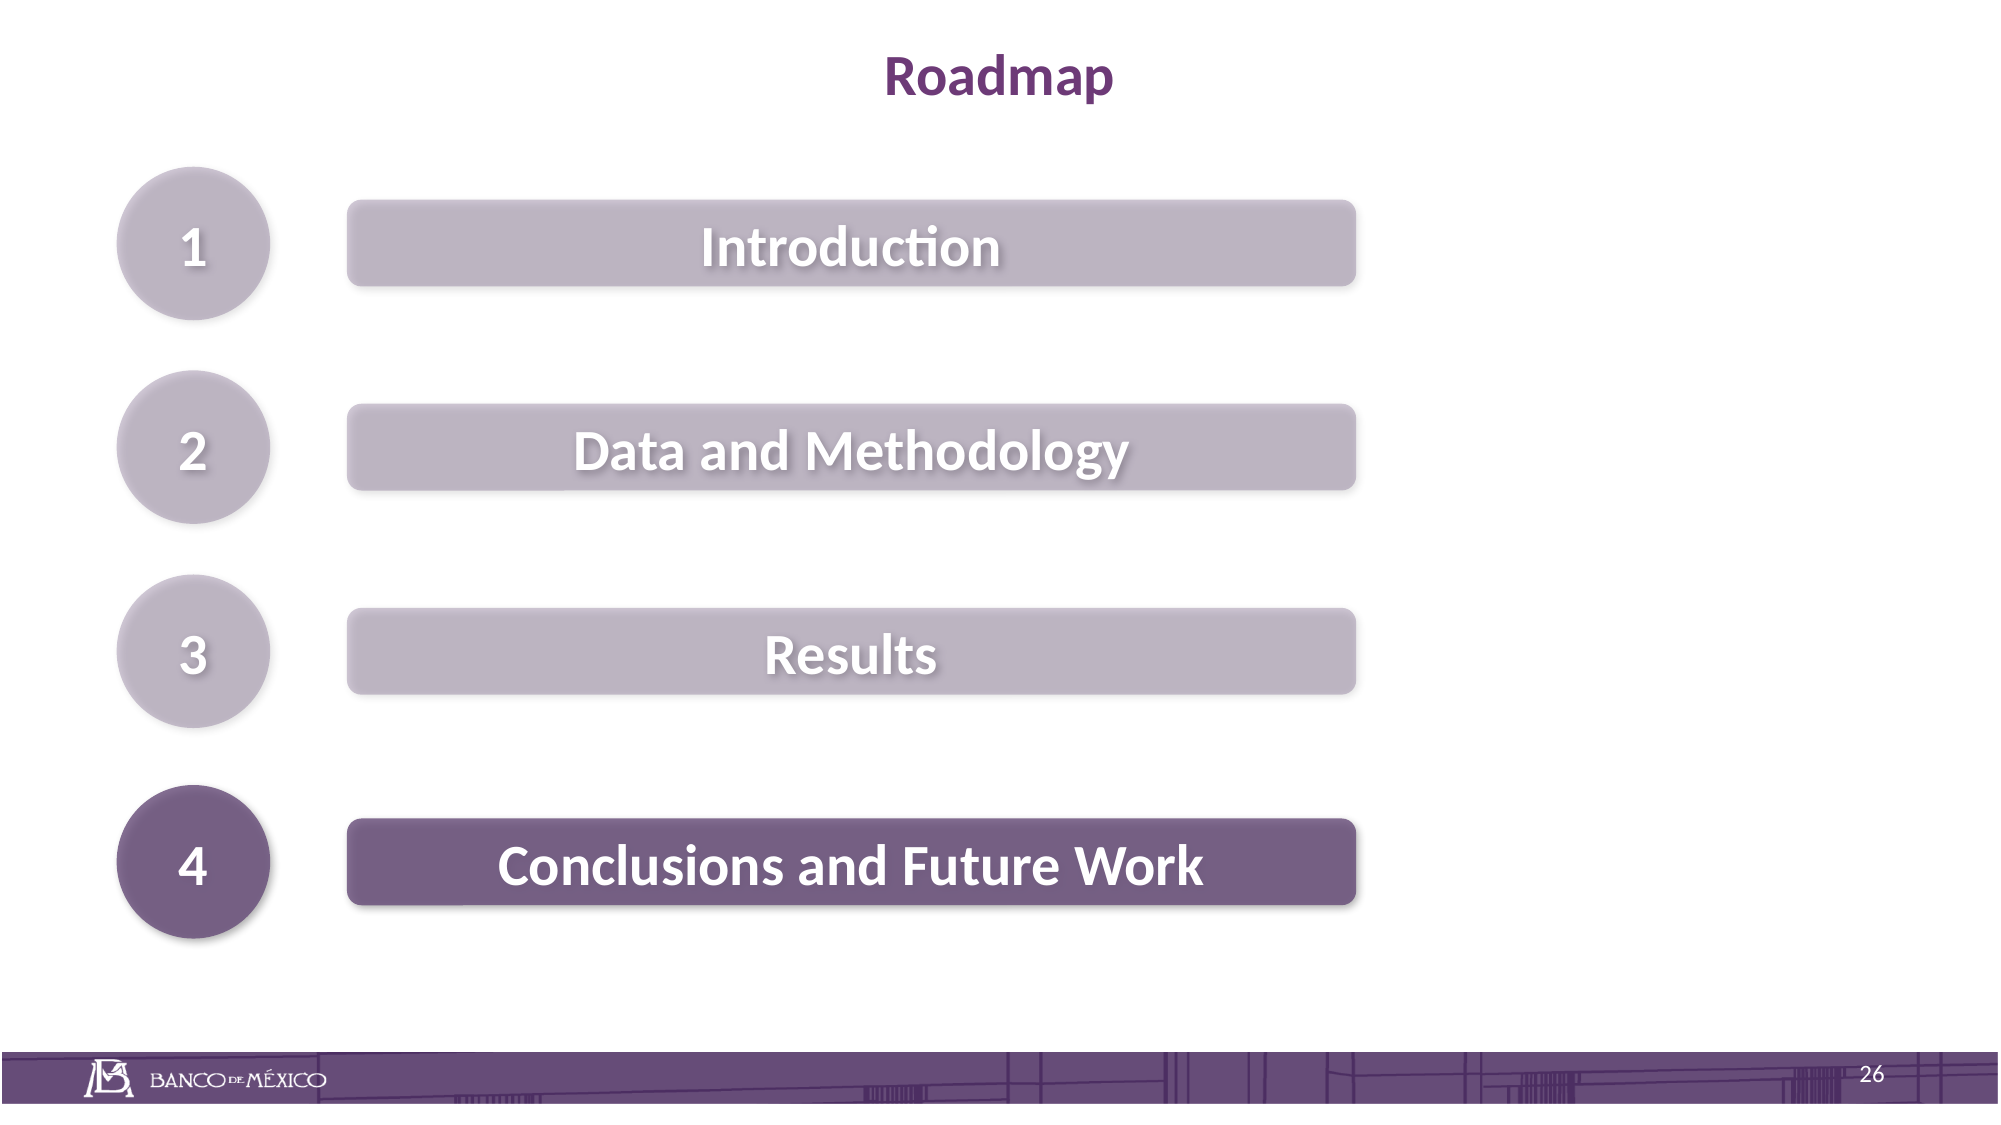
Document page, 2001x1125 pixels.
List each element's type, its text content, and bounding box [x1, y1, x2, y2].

footer [683, 1042, 1317, 1103]
text_box Conclusions and Future Work [344, 816, 1359, 908]
text_box Data and Methodology [344, 401, 1359, 493]
text_box 4 [114, 782, 273, 941]
slide_number 26 [1433, 1042, 1900, 1103]
text_box 3 [114, 572, 273, 731]
text_box 2 [114, 368, 273, 526]
picture [2, 1052, 1998, 1104]
title Roadmap [99, 0, 1900, 149]
text_box 1 [114, 164, 273, 323]
text_box Results [344, 605, 1359, 697]
text_box Introduction [344, 197, 1359, 289]
